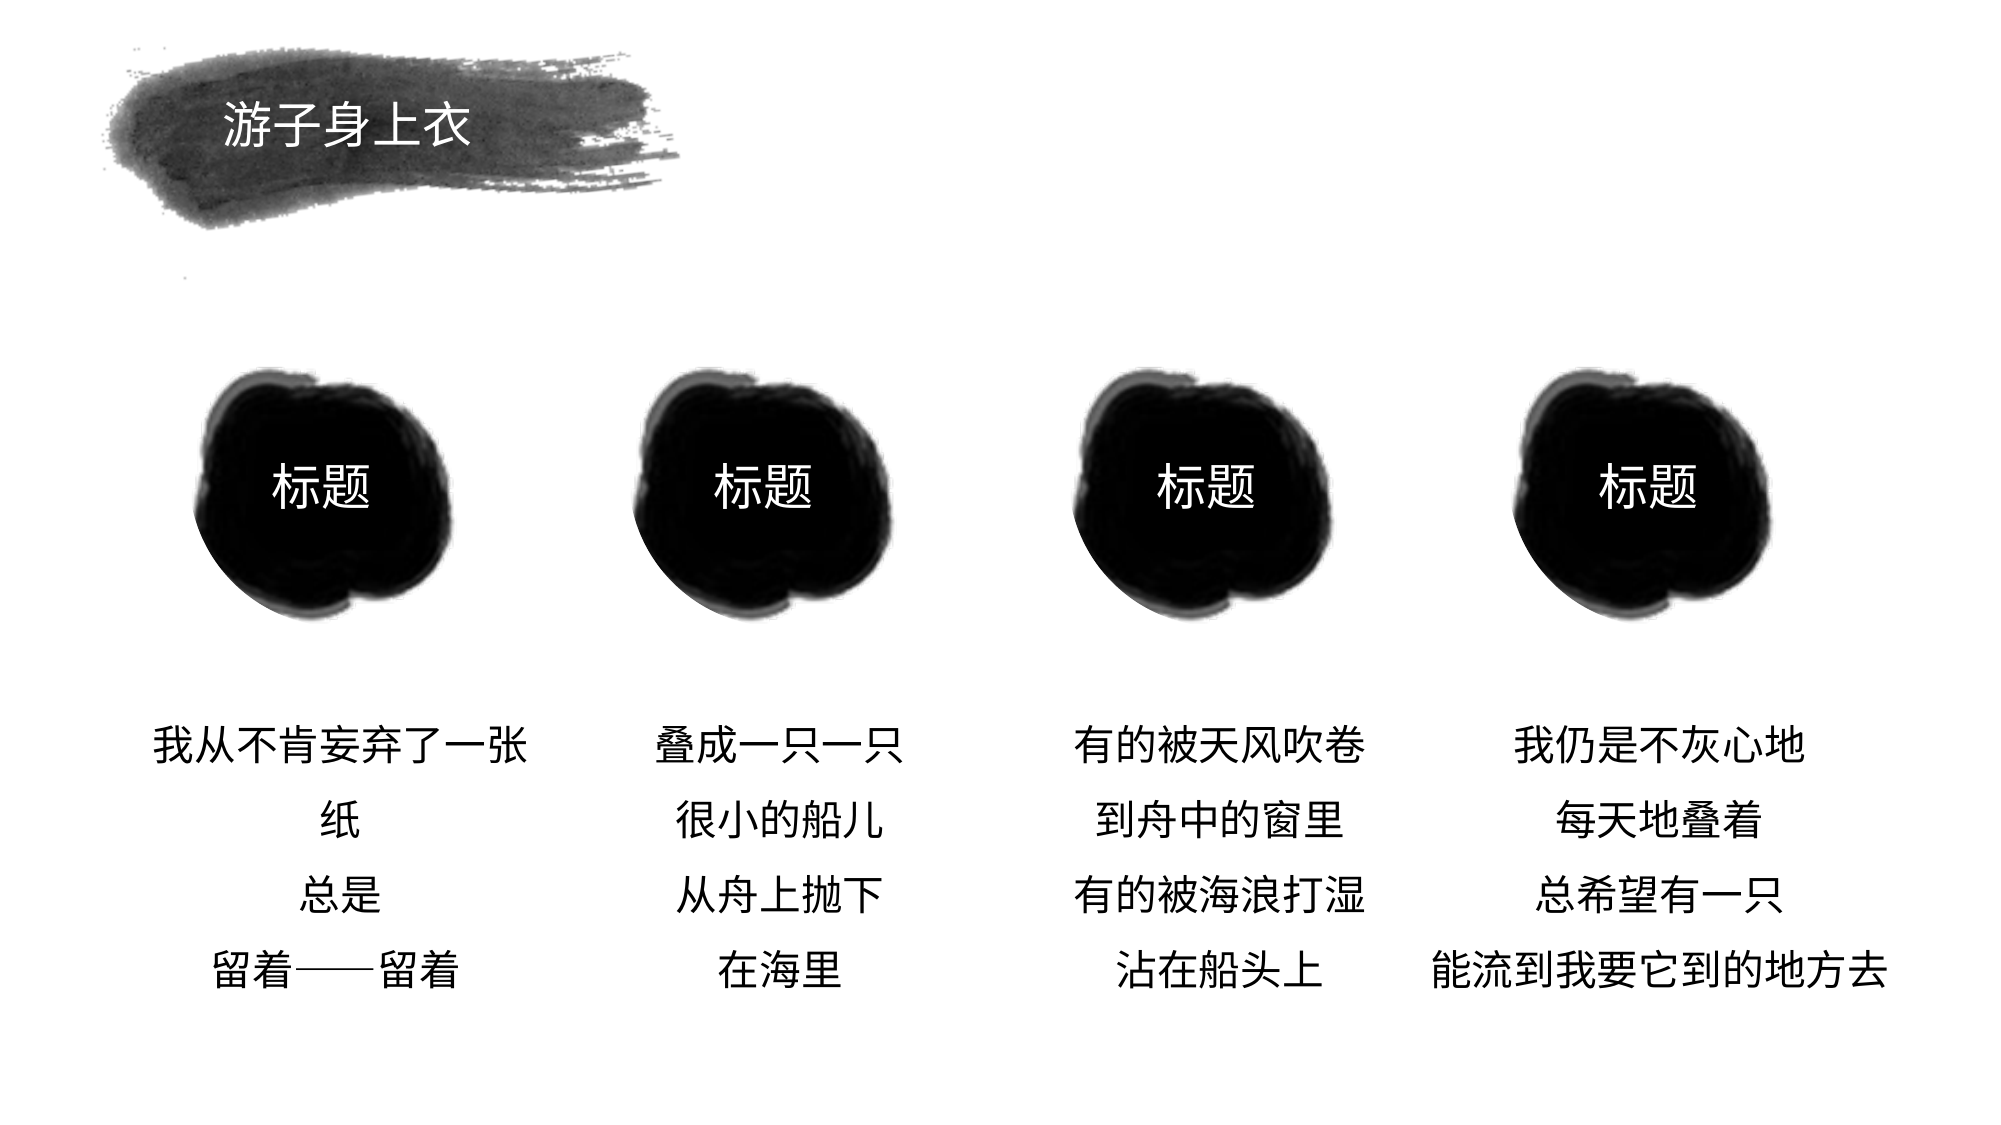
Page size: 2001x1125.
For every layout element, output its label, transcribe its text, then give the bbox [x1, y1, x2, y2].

text_box 叠成一只一只 很小的船儿 从舟上抛下 在海里 [540, 686, 1020, 1002]
text_box [1508, 326, 1811, 627]
text_box [189, 326, 492, 627]
text_box 标题 [207, 448, 435, 523]
text_box 有的被天风吹卷 到舟中的窗里 有的被海浪打湿 沾在船头上 [1029, 686, 1377, 1002]
text_box 标题 [1093, 448, 1320, 523]
picture [69, 0, 718, 265]
text_box 标题 [1535, 448, 1763, 523]
text_box [628, 326, 932, 627]
text_box [1068, 326, 1372, 627]
text_box 标题 [650, 448, 877, 523]
text_box 我从不肯妄弃了一张纸 总是 留着——留着 [120, 686, 540, 1002]
text_box 我仍是不灰心地 每天地叠着 总希望有一只 能流到我要它到的地方去 [1377, 686, 1942, 1002]
